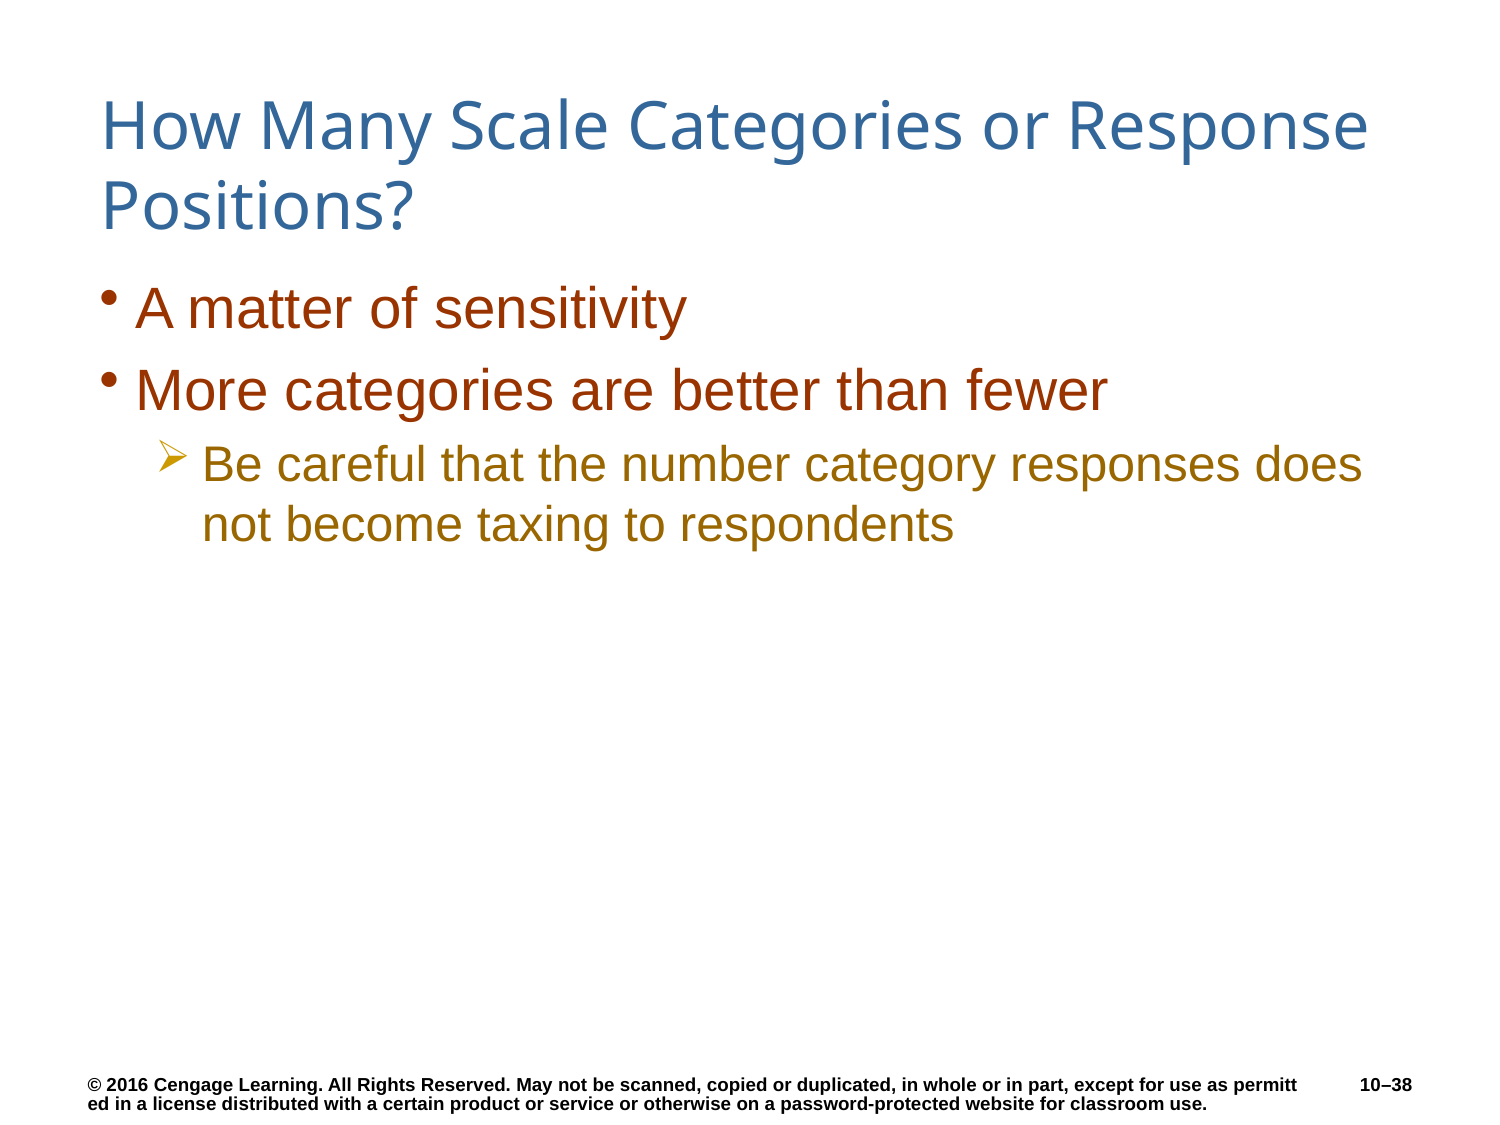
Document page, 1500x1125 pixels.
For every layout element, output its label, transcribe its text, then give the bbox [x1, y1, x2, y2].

slide_number 10–38 [1050, 1042, 1413, 1103]
list A matter of sensitivity More categories are better than fewer Be careful that the number category responses does not become taxing to respondents [84, 262, 1414, 1013]
footer © 2016 Cengage Learning. All Rights Reserved. May not be scanned, copied or duplicated, in whole or in part, except for use as permitted in a license distributed with a certain product or service or otherwise on a password-protected website for classroom use. [87, 1057, 1050, 1103]
title How Many Scale Categories or Response Positions? [85, 75, 1411, 171]
